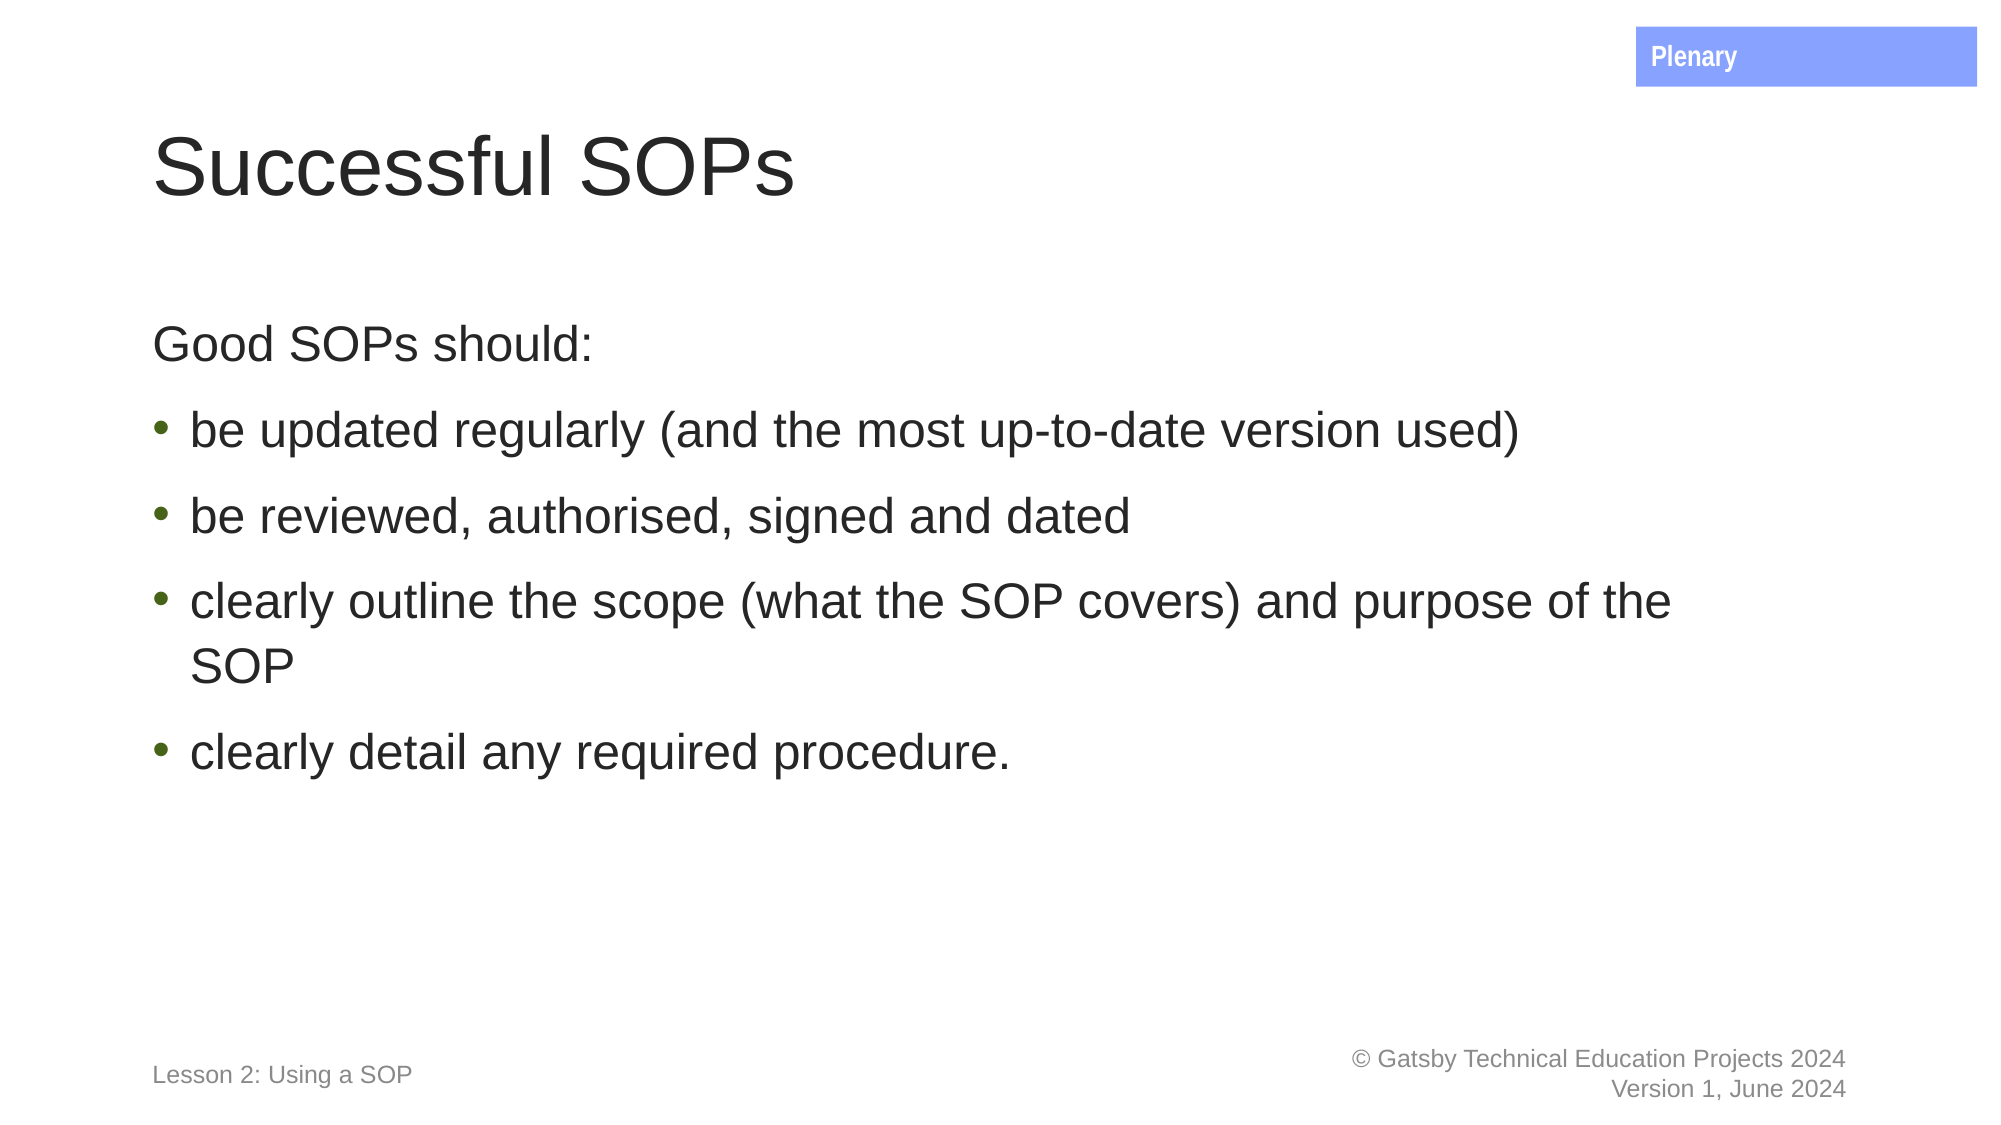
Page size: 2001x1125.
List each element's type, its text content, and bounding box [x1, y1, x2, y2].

title Successful SOPs [137, 59, 1863, 278]
list Good SOPs should: be updated regularly (and the most up-to-date version used) be reviewed, authorised, signed and dated clearly outline the scope (what the SOP covers) and purpose of the SOP clearly detail any required procedure. [137, 299, 1784, 1014]
list Lesson 2: Using a SOP [137, 1042, 829, 1103]
list Plenary [1636, 26, 1978, 87]
